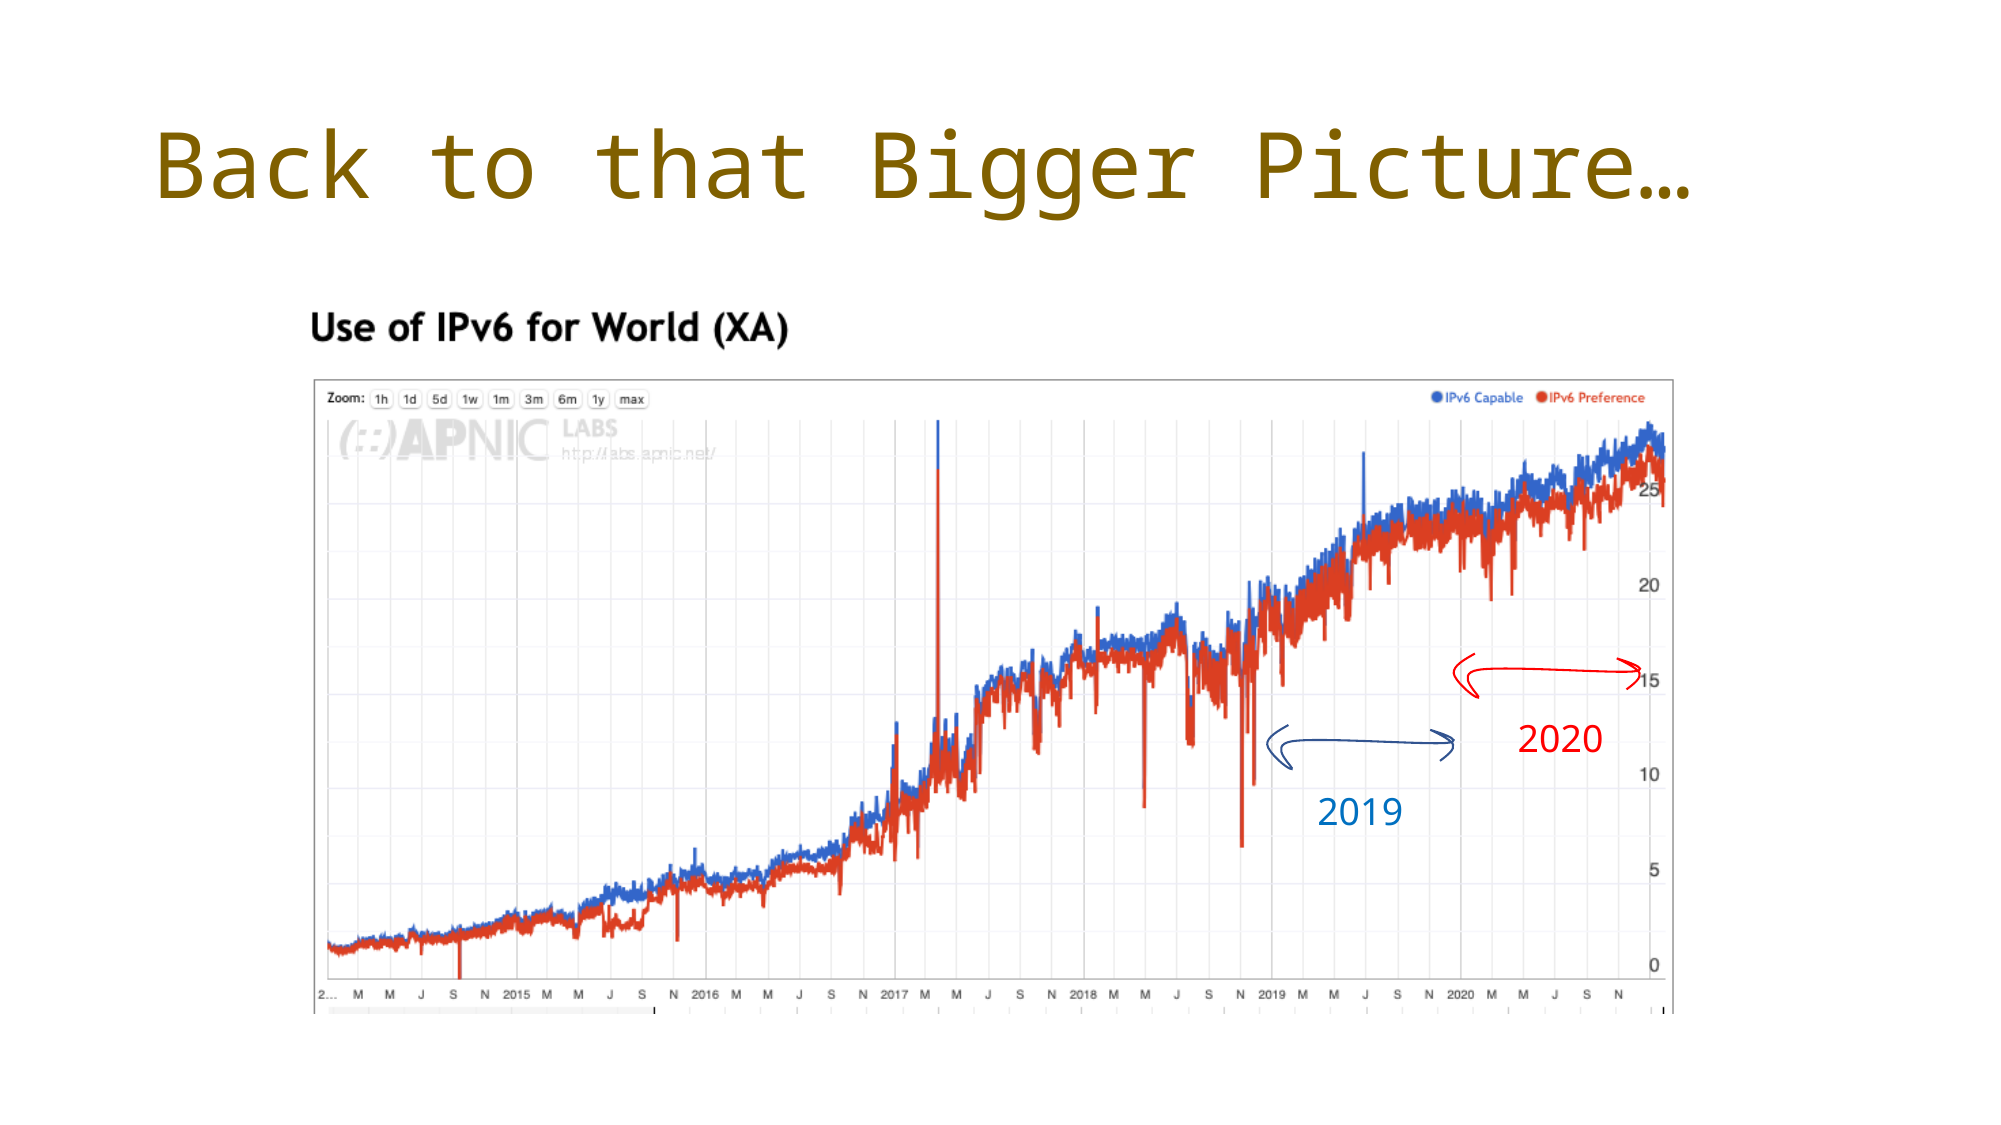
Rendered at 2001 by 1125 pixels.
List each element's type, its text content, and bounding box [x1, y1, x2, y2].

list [303, 299, 1697, 1014]
title Back to that Bigger Picture… [137, 59, 1863, 278]
